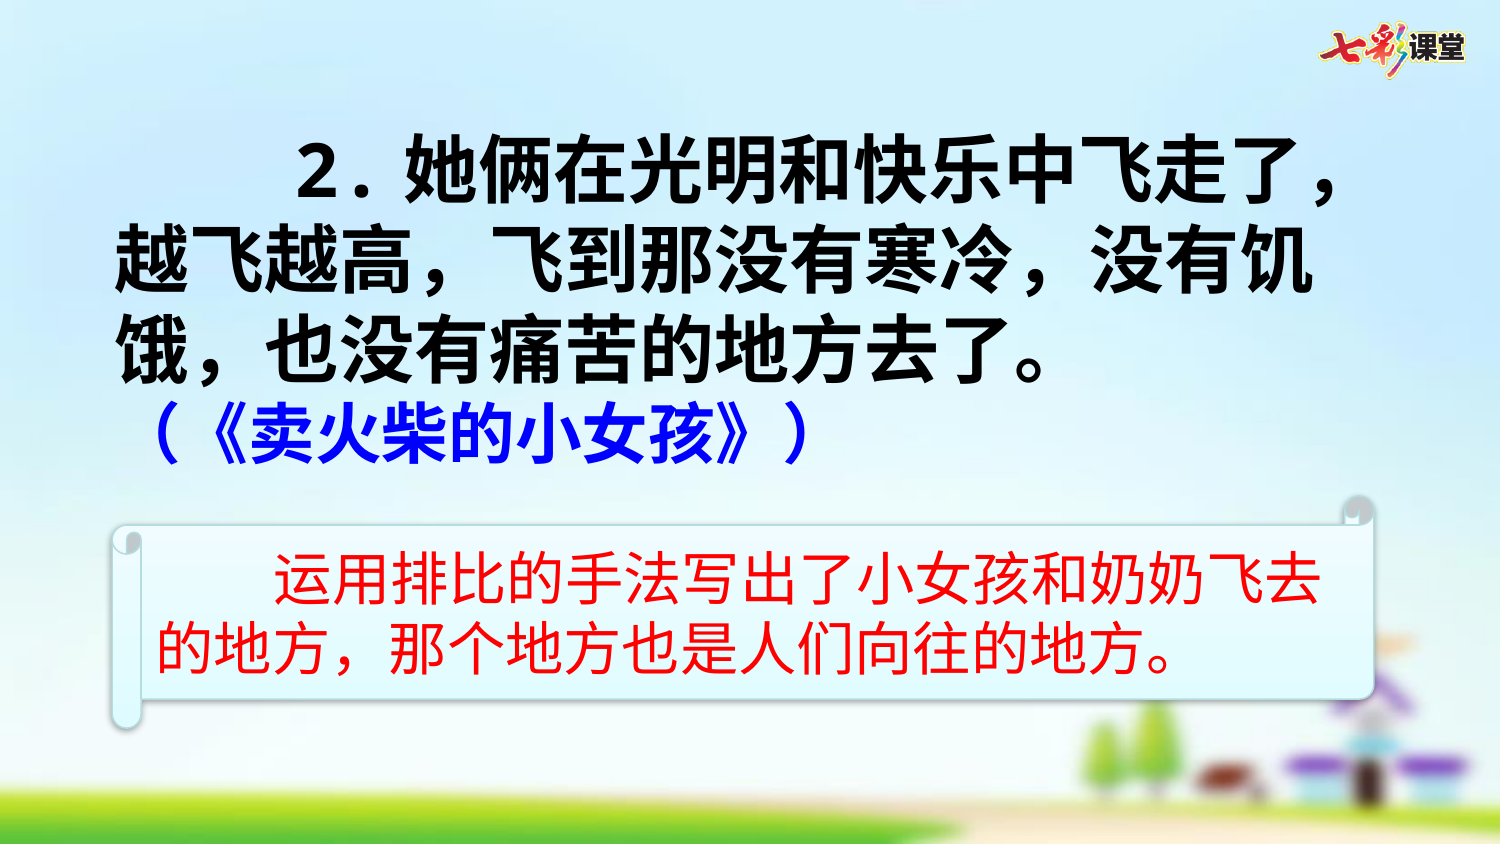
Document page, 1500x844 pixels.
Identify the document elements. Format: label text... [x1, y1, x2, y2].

text_box 2.她俩在光明和快乐中飞走了，越飞越高，飞到那没有寒冷，没有饥饿，也没有痛苦的地方去了。 （《卖火柴的小女孩》） [100, 114, 1387, 480]
picture [0, 0, 1500, 844]
text_box 运用排比的手法写出了小女孩和奶奶飞去的地方，那个地方也是人们向往的地方。 [111, 495, 1375, 729]
